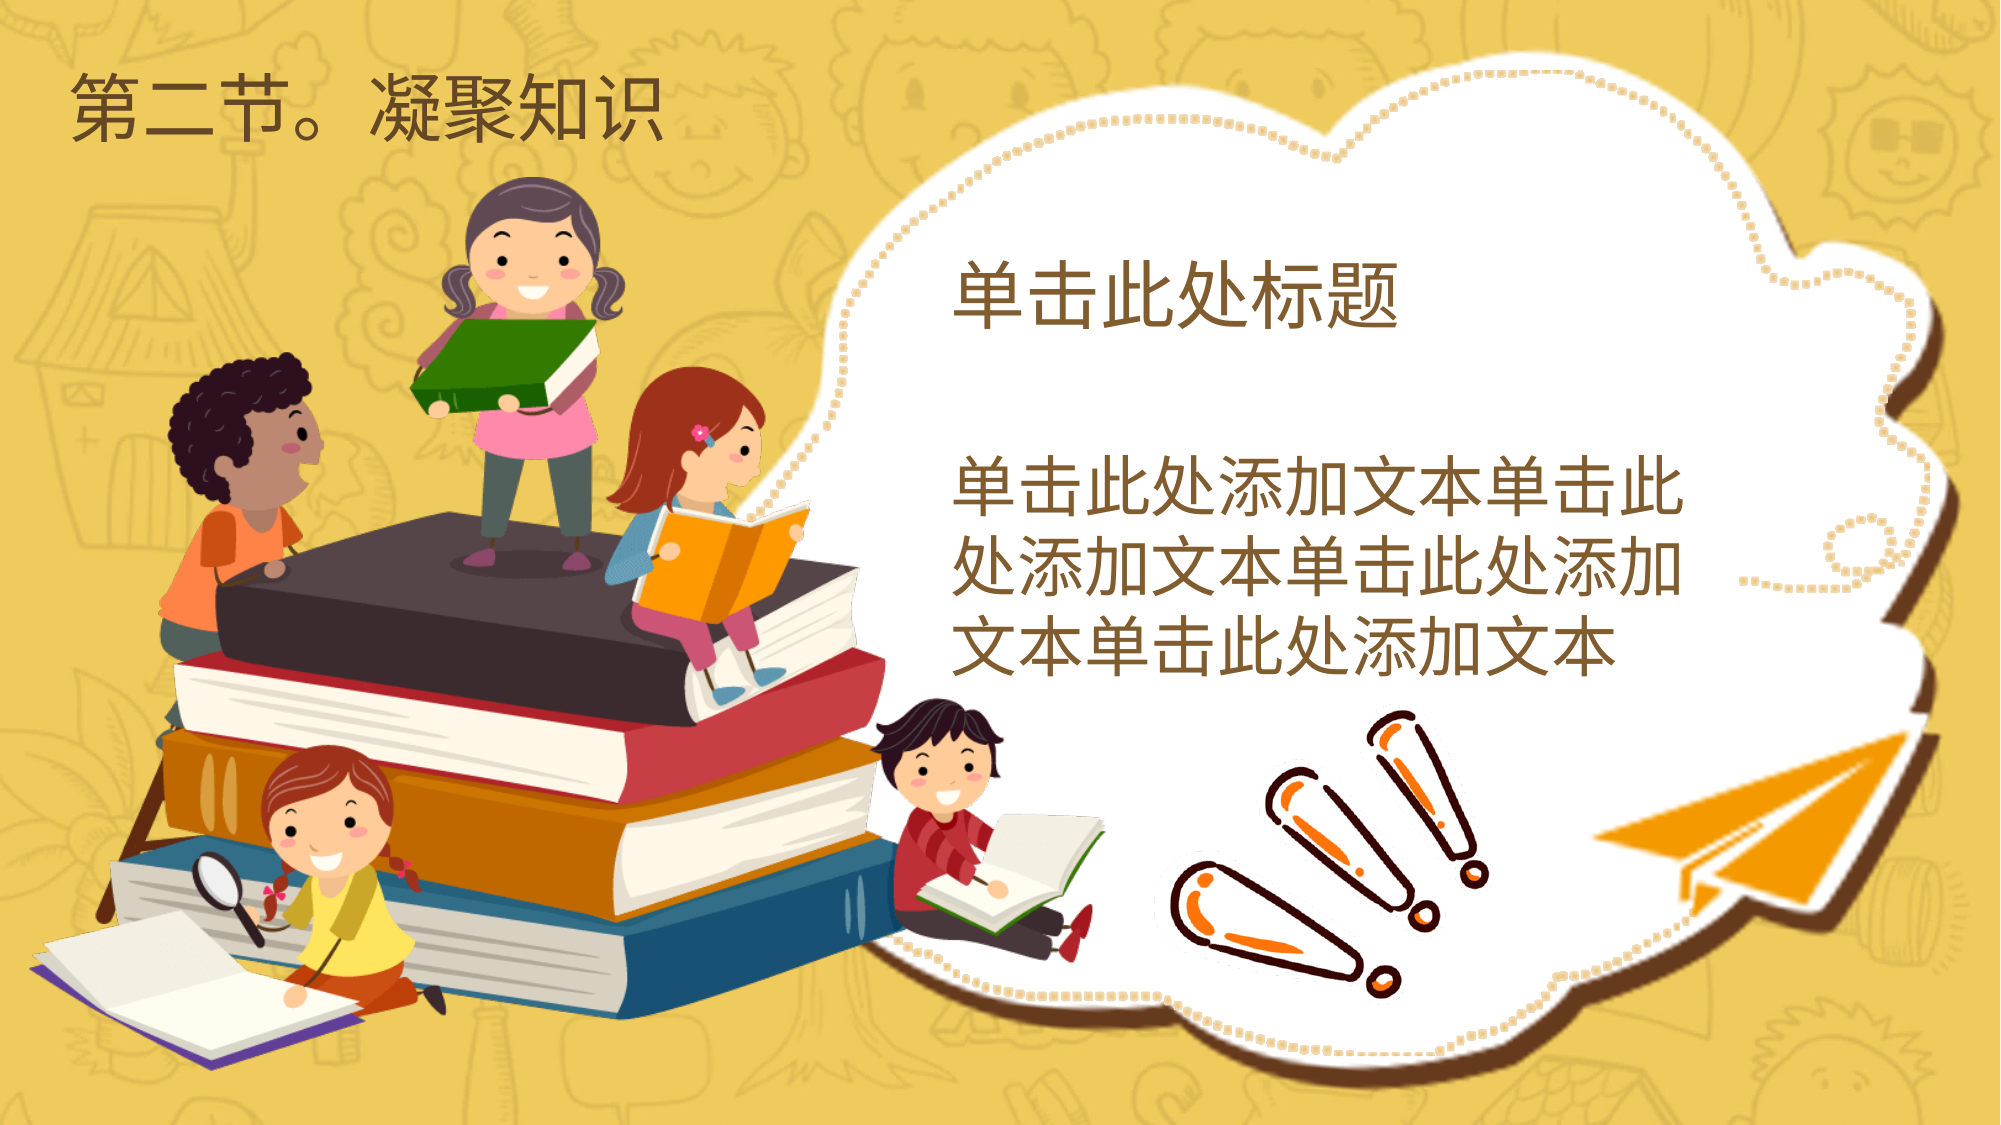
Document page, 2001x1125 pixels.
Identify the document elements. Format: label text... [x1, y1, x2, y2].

text_box 第二节。凝聚知识 [52, 54, 676, 159]
picture [0, 0, 2001, 1125]
